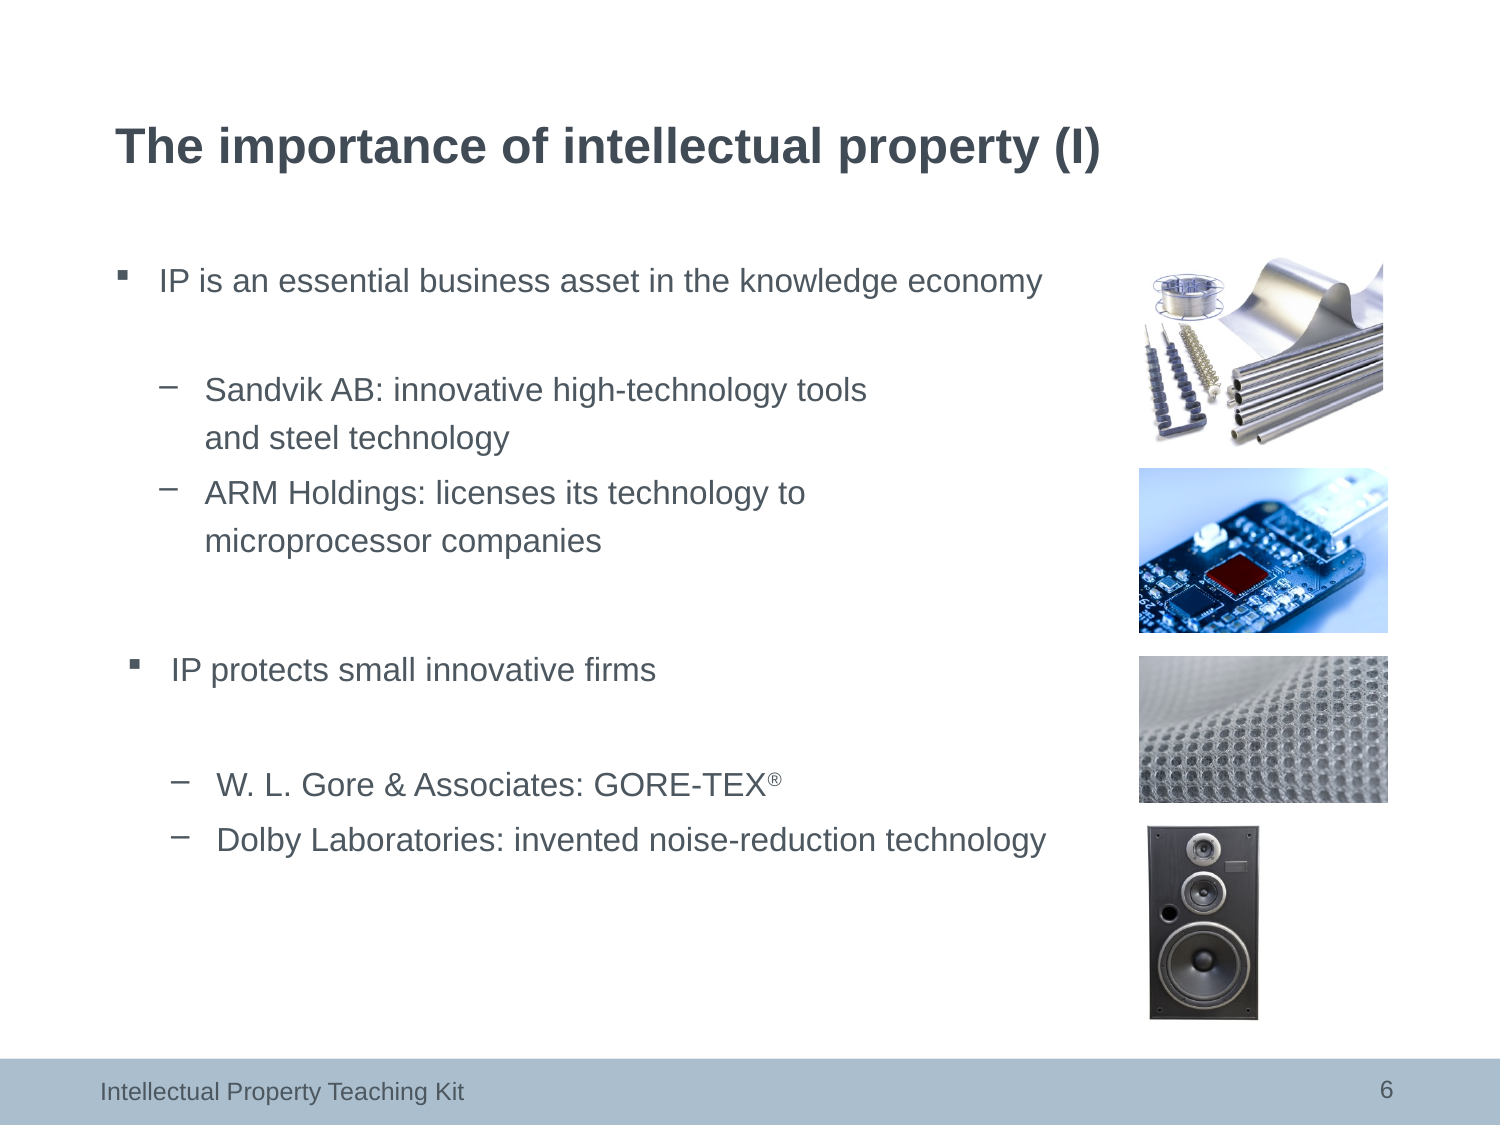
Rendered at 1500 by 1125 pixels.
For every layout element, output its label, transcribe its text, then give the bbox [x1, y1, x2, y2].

picture [1115, 247, 1389, 634]
picture [1139, 822, 1270, 1024]
list IP is an essential business asset in the knowledge economy Sandvik AB: innovative high-technology tools and steel technology ARM Holdings: licenses its technology to microprocessor companies [100, 243, 1318, 492]
picture [1139, 656, 1389, 803]
text_box [112, 787, 1353, 869]
text_box [112, 574, 1353, 787]
footer Intellectual Property Teaching Kit [100, 1074, 988, 1125]
title The importance of intellectual property (I) [100, 66, 1400, 221]
text_box 6 [1269, 1070, 1394, 1106]
